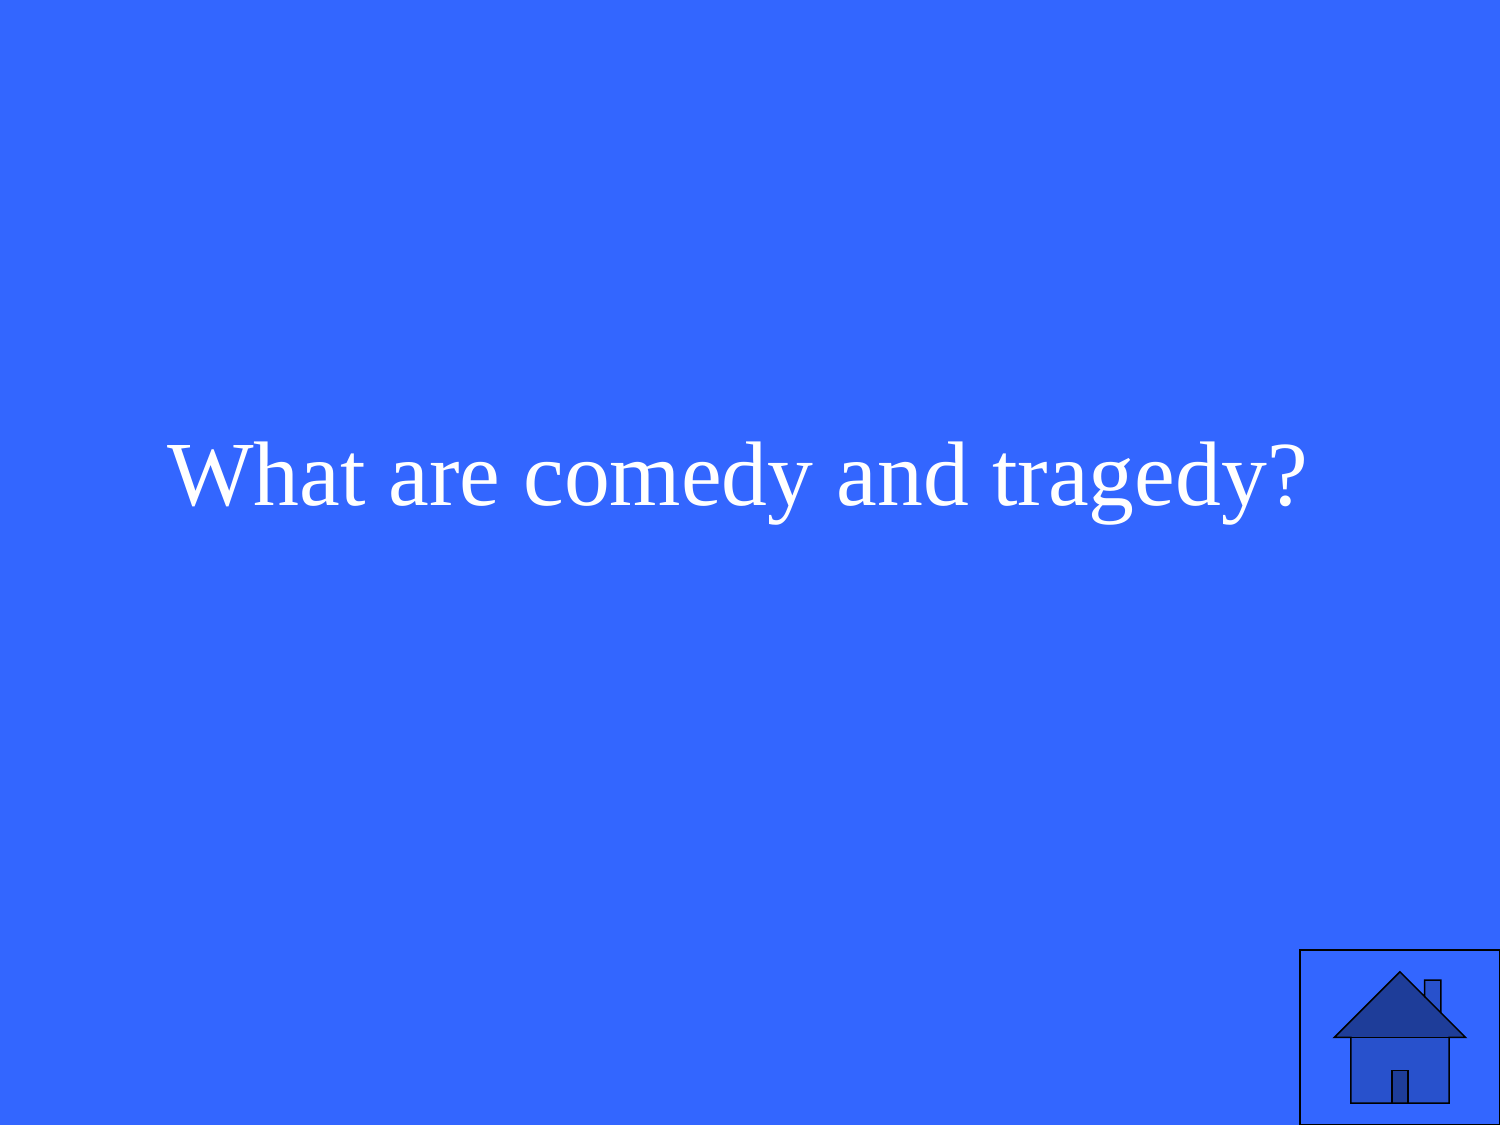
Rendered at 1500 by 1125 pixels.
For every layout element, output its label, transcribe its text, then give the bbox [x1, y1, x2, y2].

title What are comedy and tragedy? [112, 374, 1388, 563]
text_box [1299, 950, 1500, 1125]
